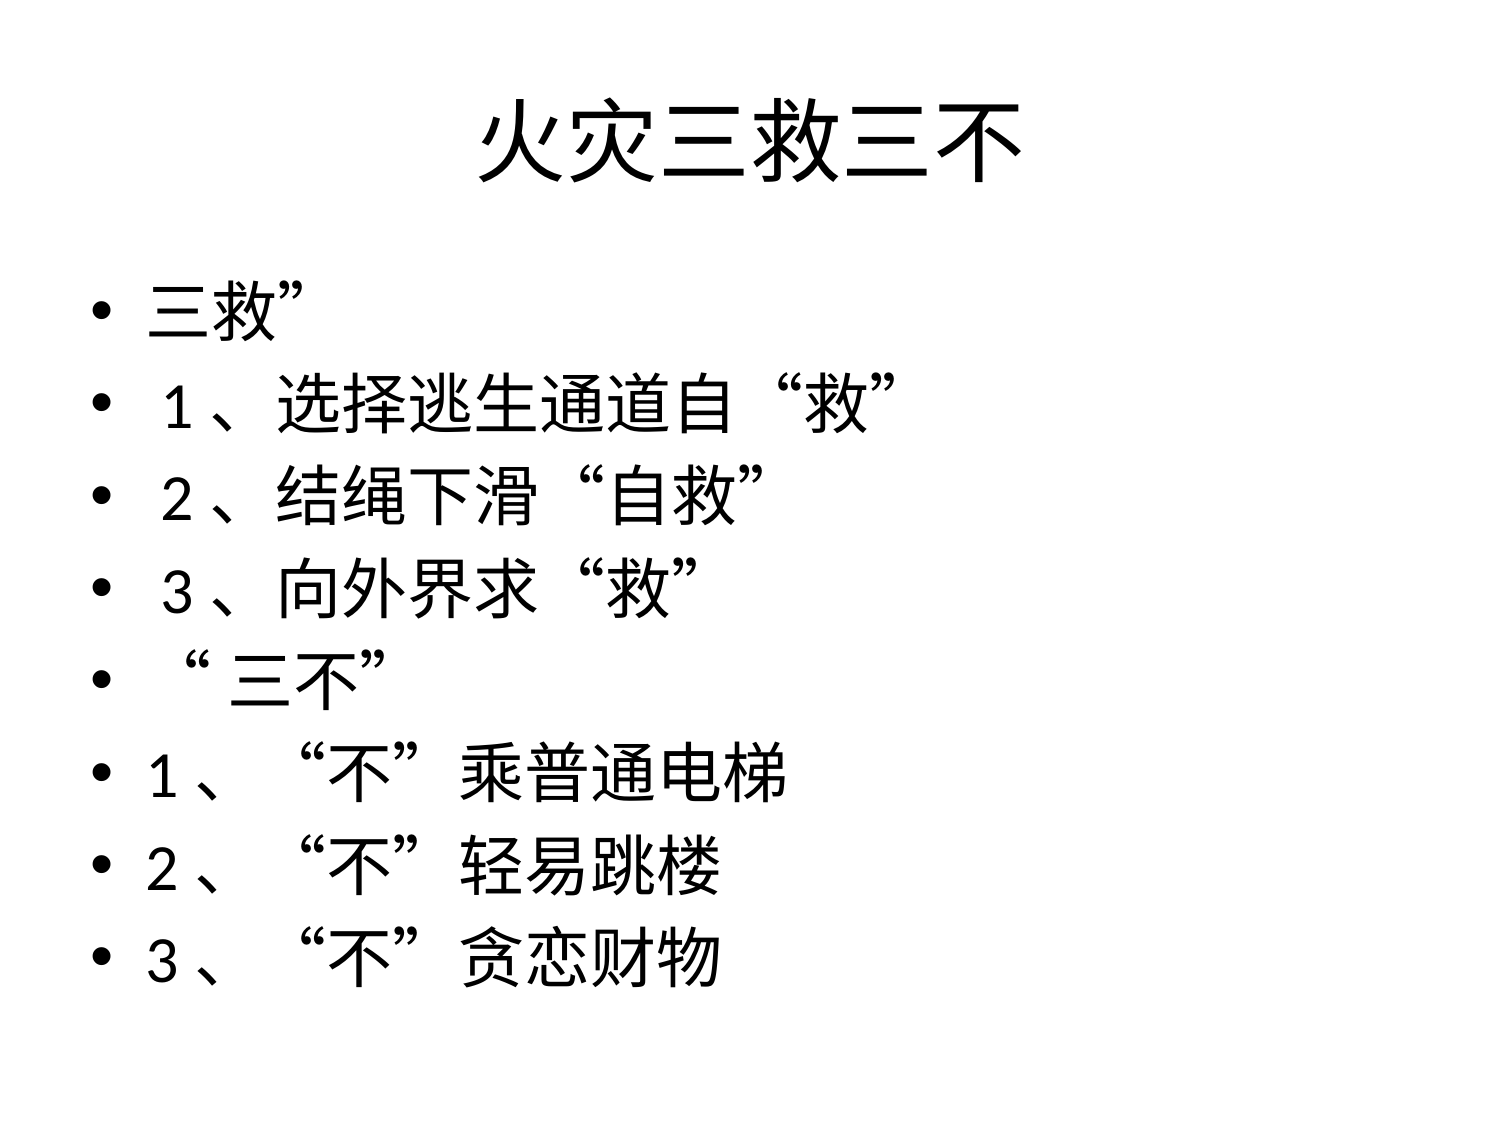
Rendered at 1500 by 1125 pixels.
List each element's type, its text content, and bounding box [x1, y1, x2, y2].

list 三救” 1、选择逃生通道自“救” 2、结绳下滑“自救” 3、向外界求“救” “三不” 1、“不”乘普通电梯 2、“不”轻易跳楼 3、“不”贪恋财物 [75, 262, 1425, 1005]
title 火灾三救三不 [75, 45, 1425, 233]
